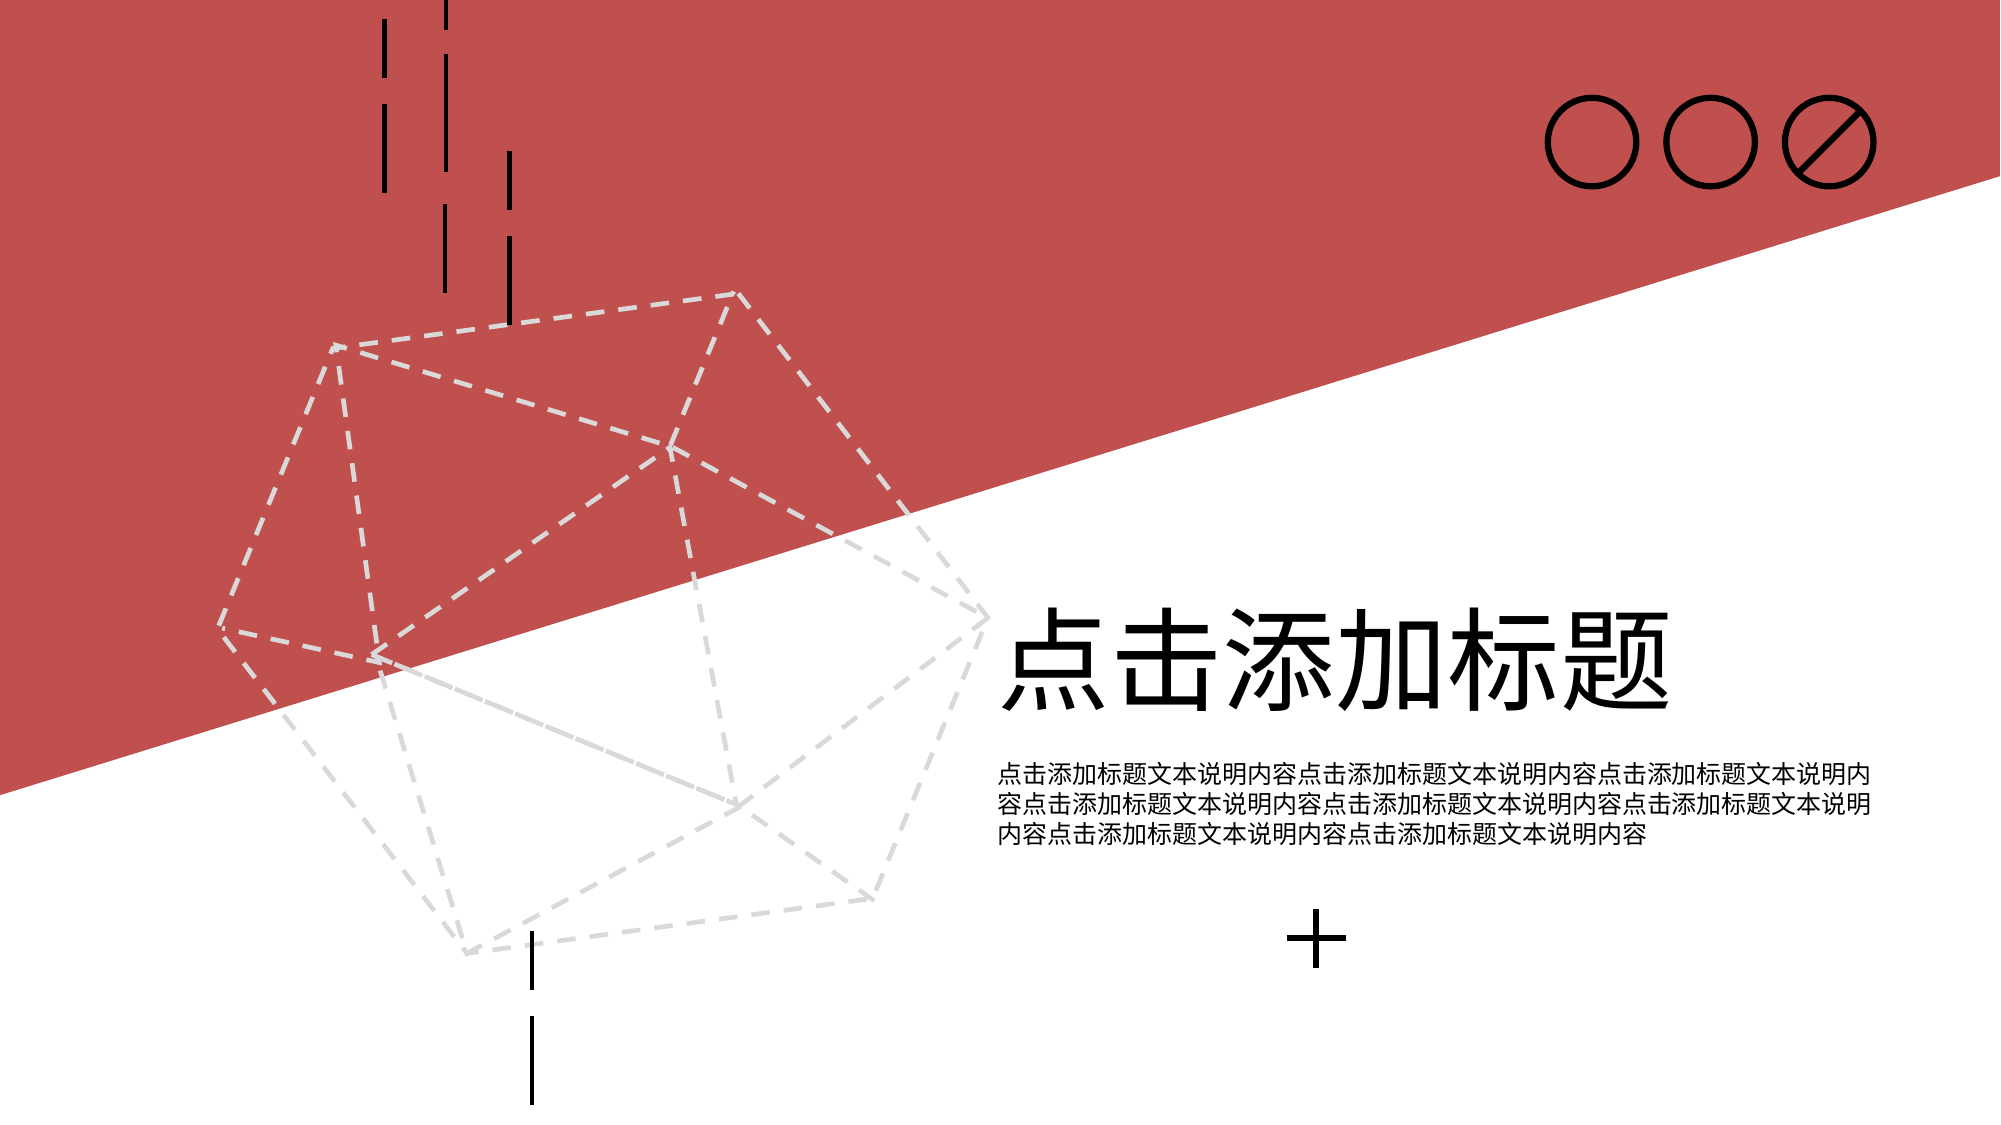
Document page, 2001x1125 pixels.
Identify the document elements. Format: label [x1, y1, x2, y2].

text_box [1665, 96, 1756, 188]
text_box [1286, 908, 1346, 968]
text_box [248, 267, 960, 981]
text_box [1797, 110, 1861, 174]
text_box [982, 582, 1906, 858]
text_box [1546, 96, 1638, 188]
text_box [0, 0, 2000, 797]
text_box [1783, 96, 1875, 188]
